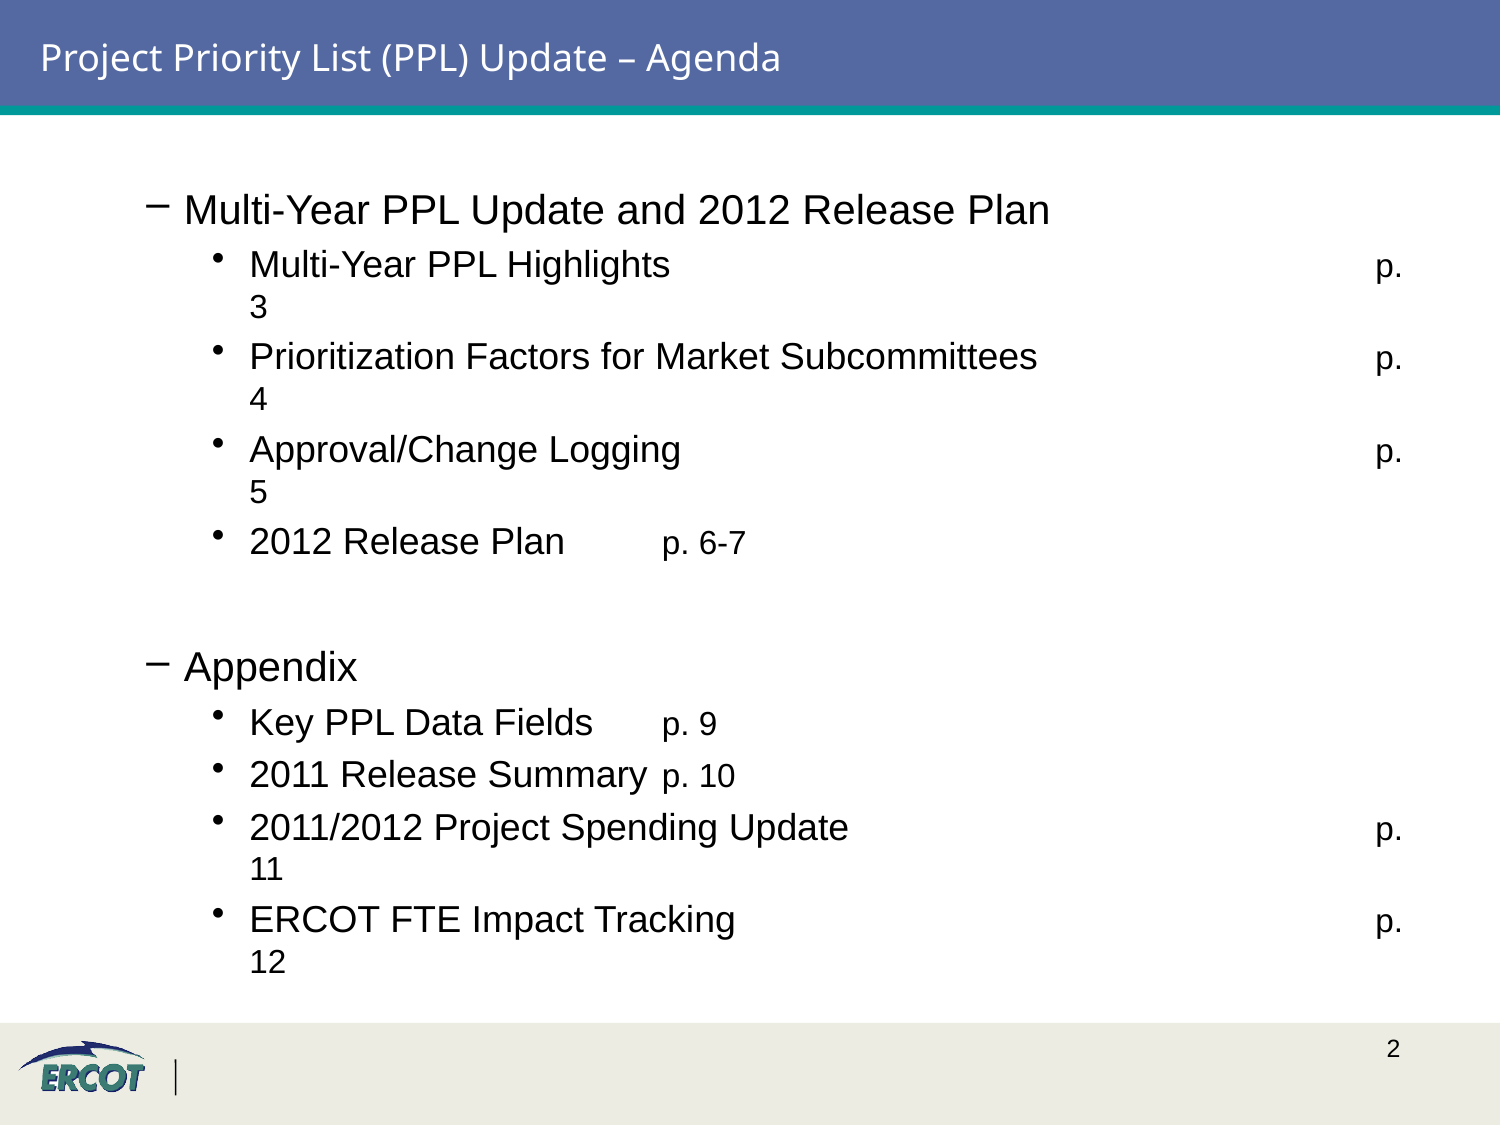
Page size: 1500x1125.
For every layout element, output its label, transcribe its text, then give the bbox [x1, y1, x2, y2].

picture [10, 1031, 151, 1111]
list Multi-Year PPL Update and 2012 Release Plan Multi-Year PPL Highlights p. 3 Prioritization Factors for Market Subcommittees p. 4 Approval/Change Logging p. 5 2012 Release Plan p. 6-7 Appendix Key PPL Data Fields p. 9 2011 Release Summary p. 10 2011/2012 Project Spending Update p. 11 ERCOT FTE Impact Tracking p. 12 [74, 174, 1426, 1001]
title Project Priority List (PPL) Update – Agenda [24, 0, 1013, 113]
